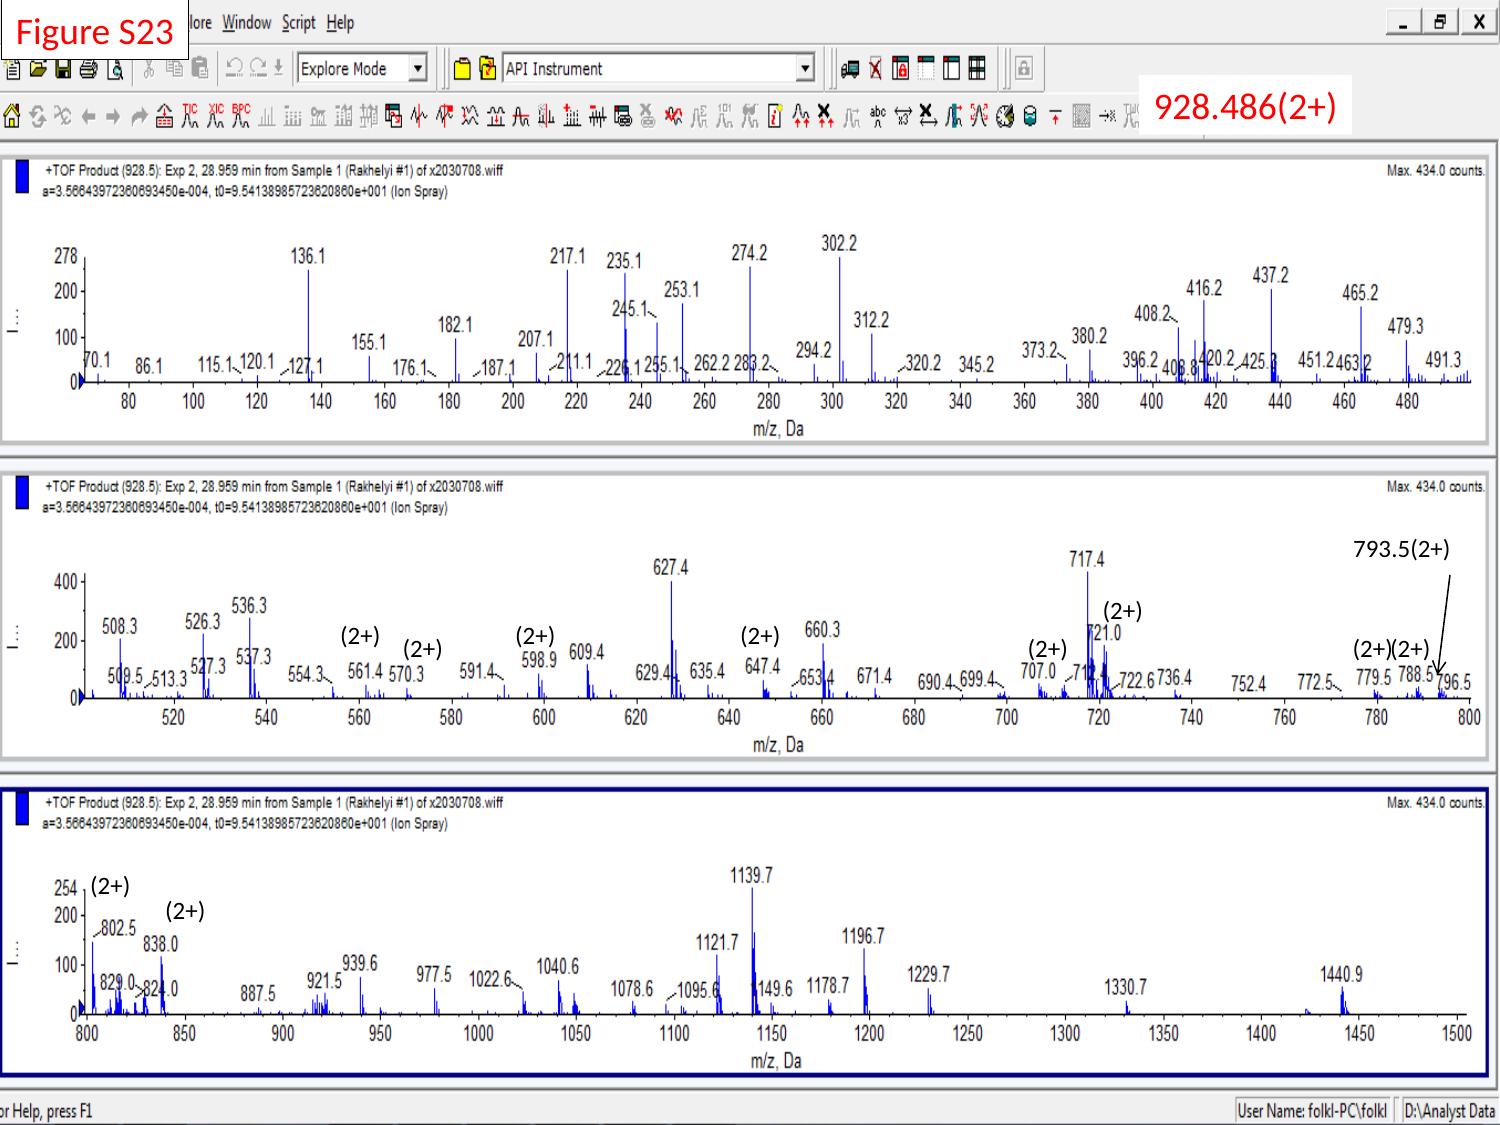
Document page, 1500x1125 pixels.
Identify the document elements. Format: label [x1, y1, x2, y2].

text_box [1437, 574, 1451, 676]
picture [0, 0, 1500, 1125]
